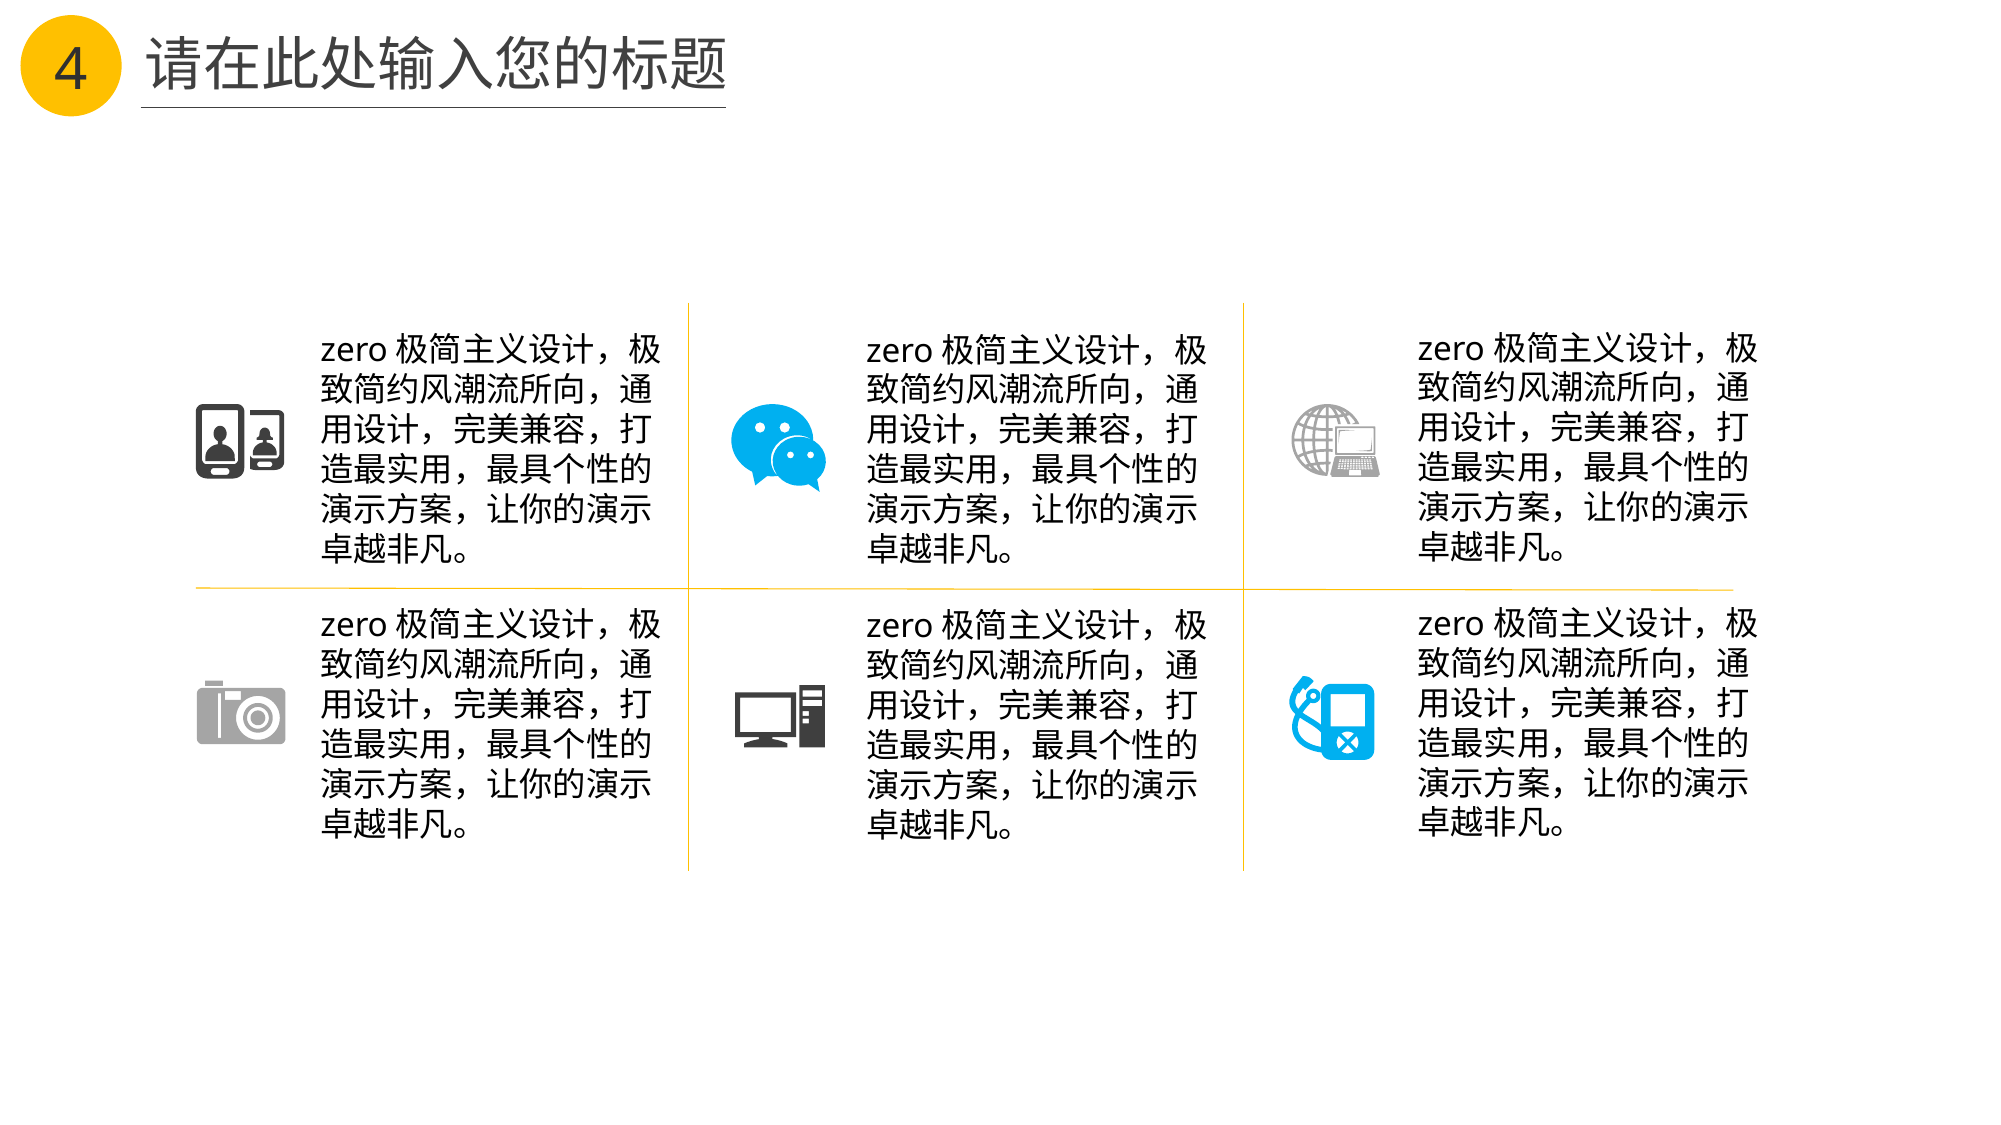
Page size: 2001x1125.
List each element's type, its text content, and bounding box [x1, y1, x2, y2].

text_box [1330, 456, 1380, 477]
text_box [195, 404, 245, 479]
text_box [730, 403, 827, 495]
text_box 4 [19, 14, 123, 118]
text_box zero极简主义设计，极致简约风潮流所向，通用设计，完美兼容，打造最实用，最具个性的演示方案，让你的演示卓越非凡。 [851, 596, 1238, 852]
text_box [1289, 676, 1375, 760]
text_box [196, 687, 286, 745]
text_box [799, 685, 825, 748]
text_box [735, 692, 797, 748]
text_box zero极简主义设计，极致简约风潮流所向，通用设计，完美兼容，打造最实用，最具个性的演示方案，让你的演示卓越非凡。 [305, 596, 692, 851]
text_box zero极简主义设计，极致简约风潮流所向，通用设计，完美兼容，打造最实用，最具个性的演示方案，让你的演示卓越非凡。 [1402, 594, 1789, 849]
text_box [1291, 404, 1360, 476]
text_box zero极简主义设计，极致简约风潮流所向，通用设计，完美兼容，打造最实用，最具个性的演示方案，让你的演示卓越非凡。 [1402, 319, 1789, 574]
text_box [205, 680, 223, 686]
text_box [1335, 426, 1376, 455]
text_box [250, 410, 285, 471]
text_box zero极简主义设计，极致简约风潮流所向，通用设计，完美兼容，打造最实用，最具个性的演示方案，让你的演示卓越非凡。 [305, 320, 692, 575]
text_box zero极简主义设计，极致简约风潮流所向，通用设计，完美兼容，打造最实用，最具个性的演示方案，让你的演示卓越非凡。 [851, 321, 1238, 576]
text_box 请在此处输入您的标题 [130, 20, 743, 105]
